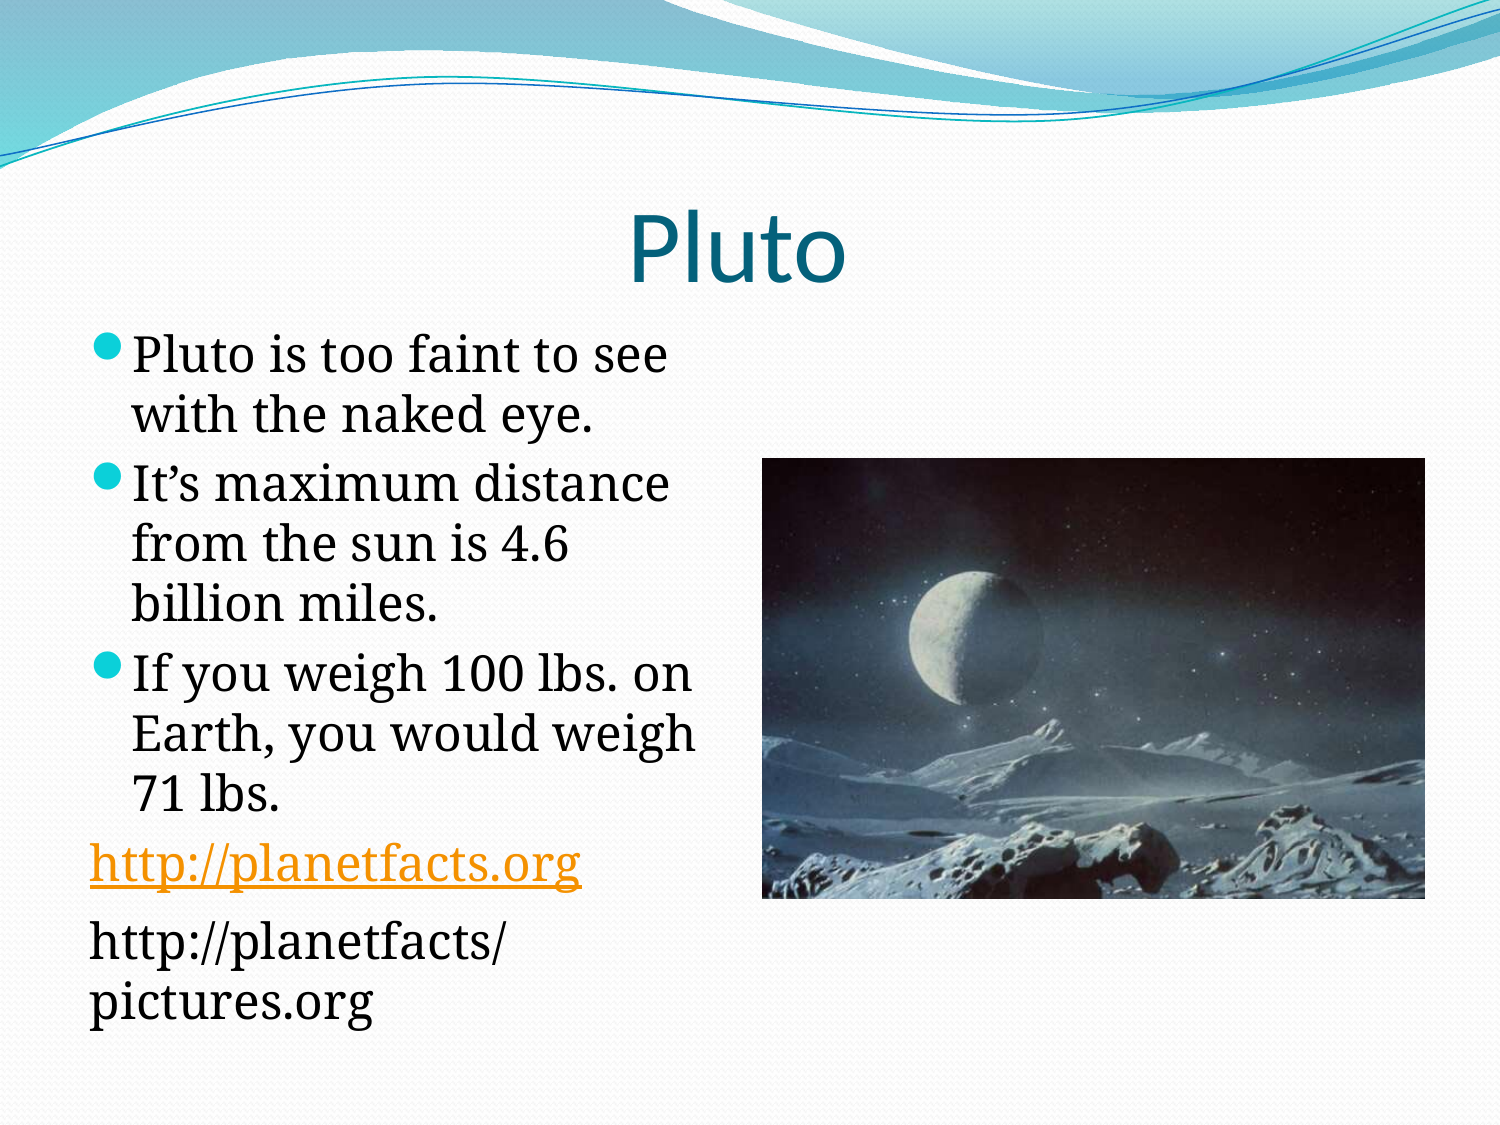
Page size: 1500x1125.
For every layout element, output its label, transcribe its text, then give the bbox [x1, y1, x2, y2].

list Pluto is too faint to see with the naked eye. It’s maximum distance from the sun is 4.6 billion miles. If you weigh 100 lbs. on Earth, you would weigh 71 lbs. http://planetfacts.org http://planetfacts/pictures.org [75, 314, 738, 1043]
title Pluto [75, 115, 1425, 303]
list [762, 458, 1426, 899]
